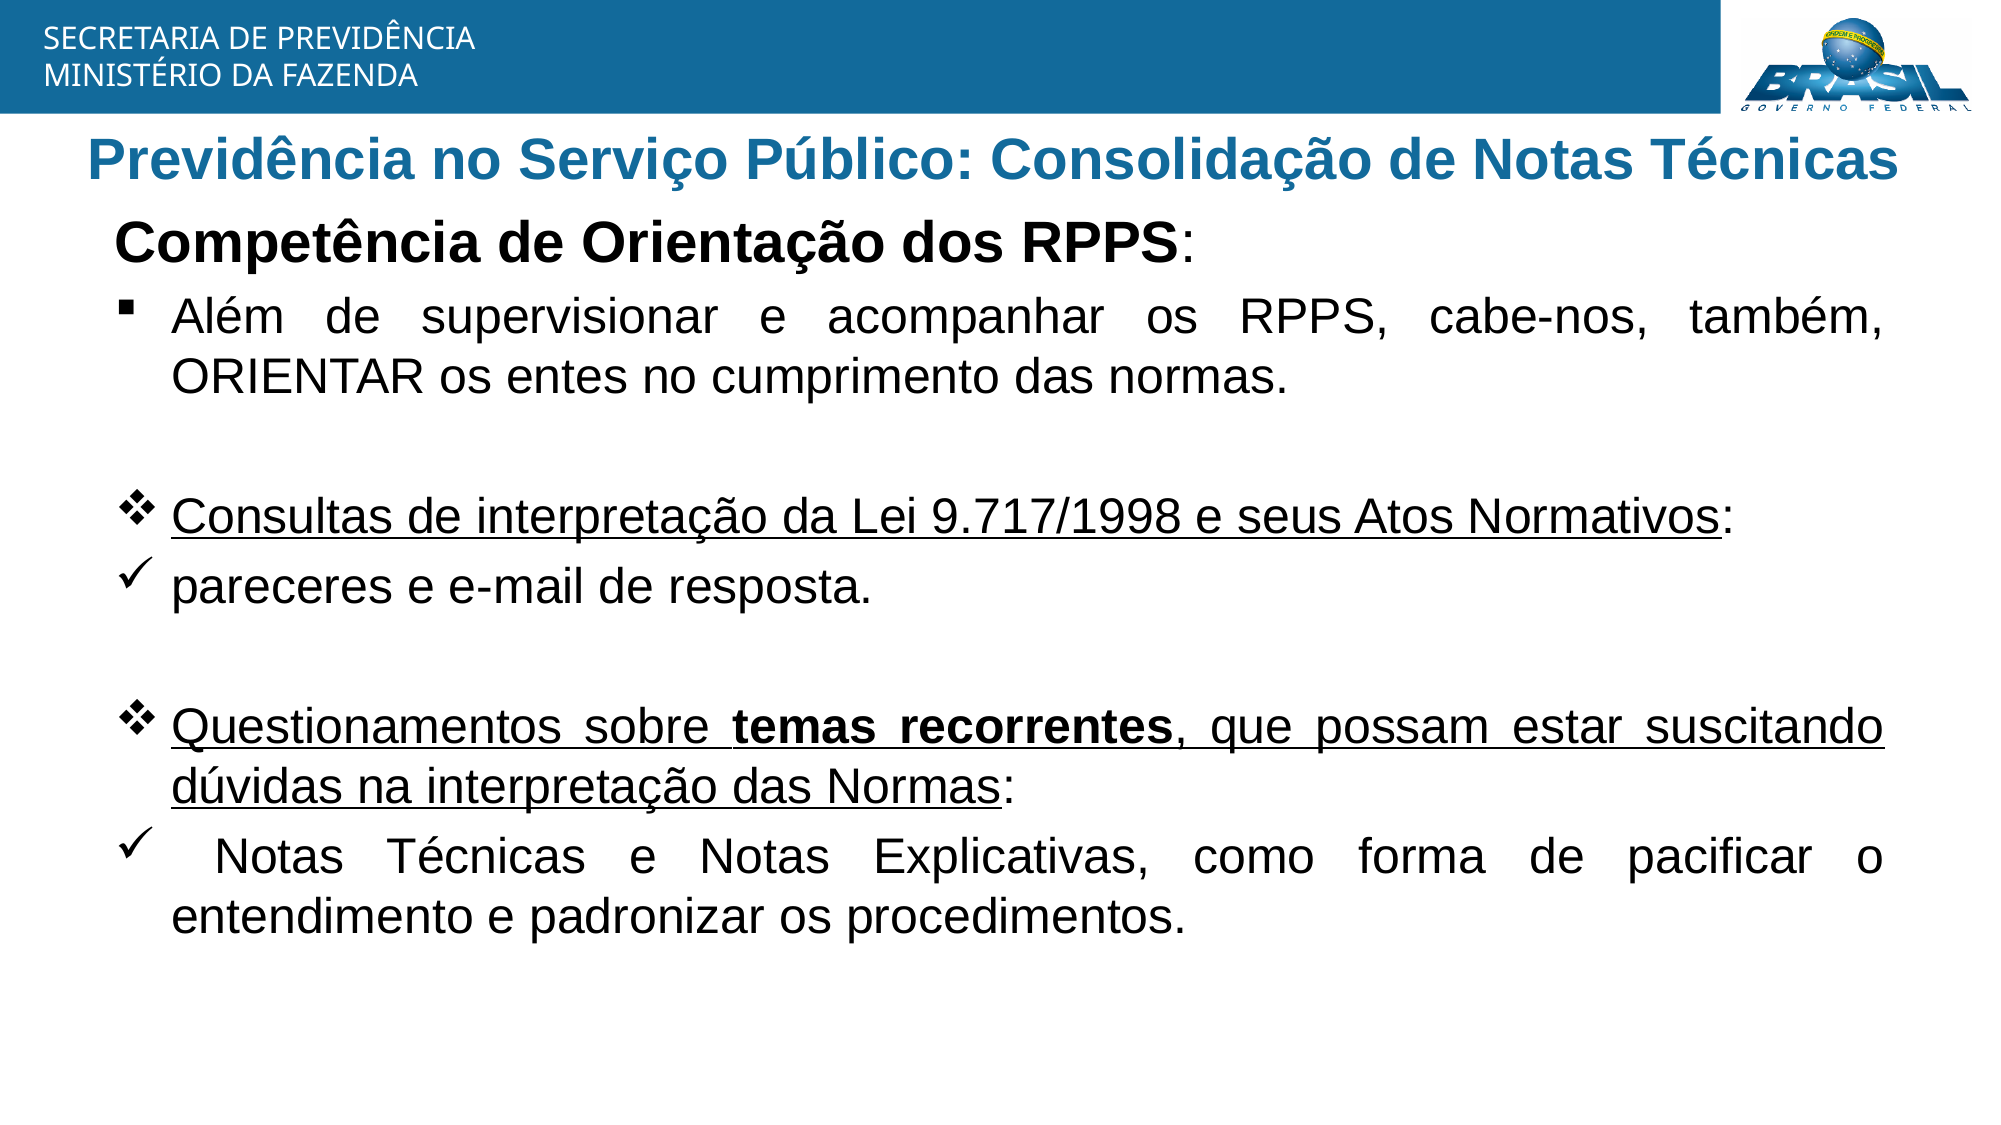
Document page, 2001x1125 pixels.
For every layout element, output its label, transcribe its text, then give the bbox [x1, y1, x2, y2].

title Previdência no Serviço Público: Consolidação de Notas Técnicas [66, 62, 1924, 251]
picture [1741, 18, 1972, 111]
list Competência de Orientação dos RPPS: Além de supervisionar e acompanhar os RPPS, cabe-nos, também, ORIENTAR os entes no cumprimento das normas. Consultas de interpretação da Lei 9.717/1998 e seus Atos Normativos: pareceres e e-mail de resposta. Questionamentos sobre temas recorrentes, que possam estar suscitando dúvidas na interpretação das Normas: Notas Técnicas e Notas Explicativas, como forma de pacificar o entendimento e padronizar os procedimentos. [99, 196, 1901, 1071]
